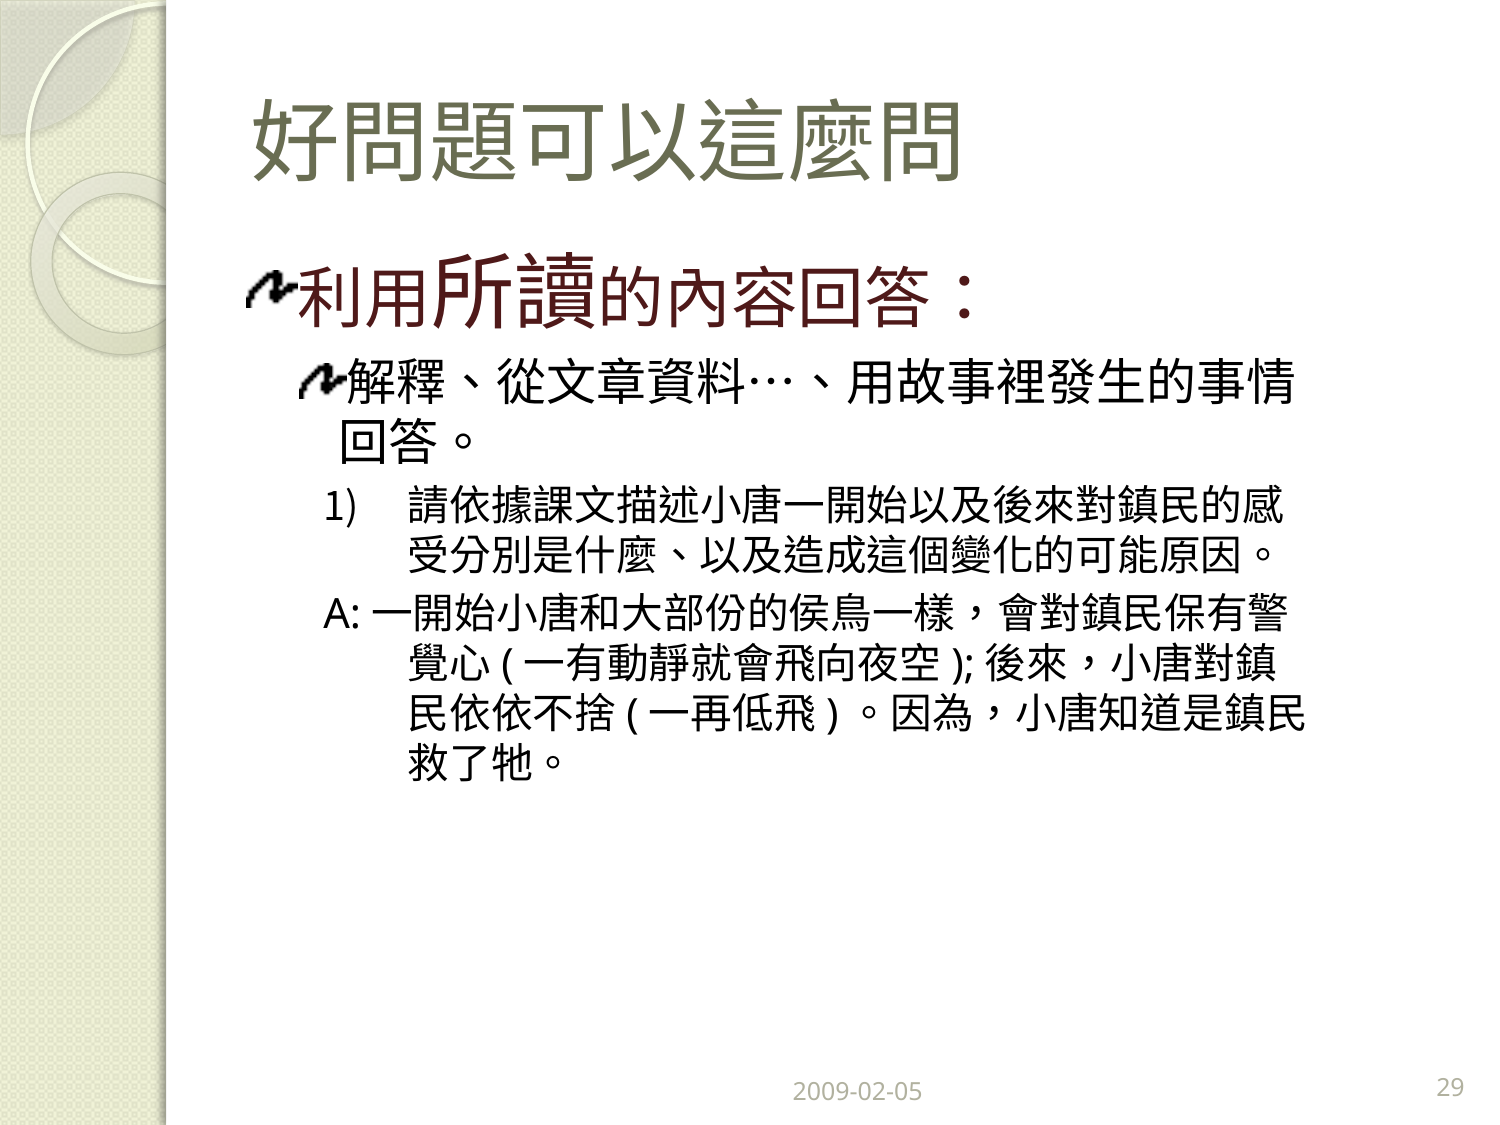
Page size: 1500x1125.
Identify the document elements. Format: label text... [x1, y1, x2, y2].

picture [299, 363, 347, 399]
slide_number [587, 1034, 938, 1113]
title 好問題可以這麼問 [235, 45, 1466, 233]
list 利用所讀的內容回答： 解釋、從文章資料…、用故事裡發生的事情回答。 請依據課文描述小唐一開始以及後來對鎮民的感受分別是什麼、以及造成這個變化的可能原因。 A:一開始小唐和大部份的侯鳥一樣，會對鎮民保有警覺心(一有動靜就會飛向夜空);後來，小唐對鎮民依依不捨(一再低飛)。因為，小唐知道是鎮民救了牠。 [218, 231, 1329, 1064]
picture [246, 270, 298, 308]
slide_number 29 [1413, 1034, 1488, 1113]
